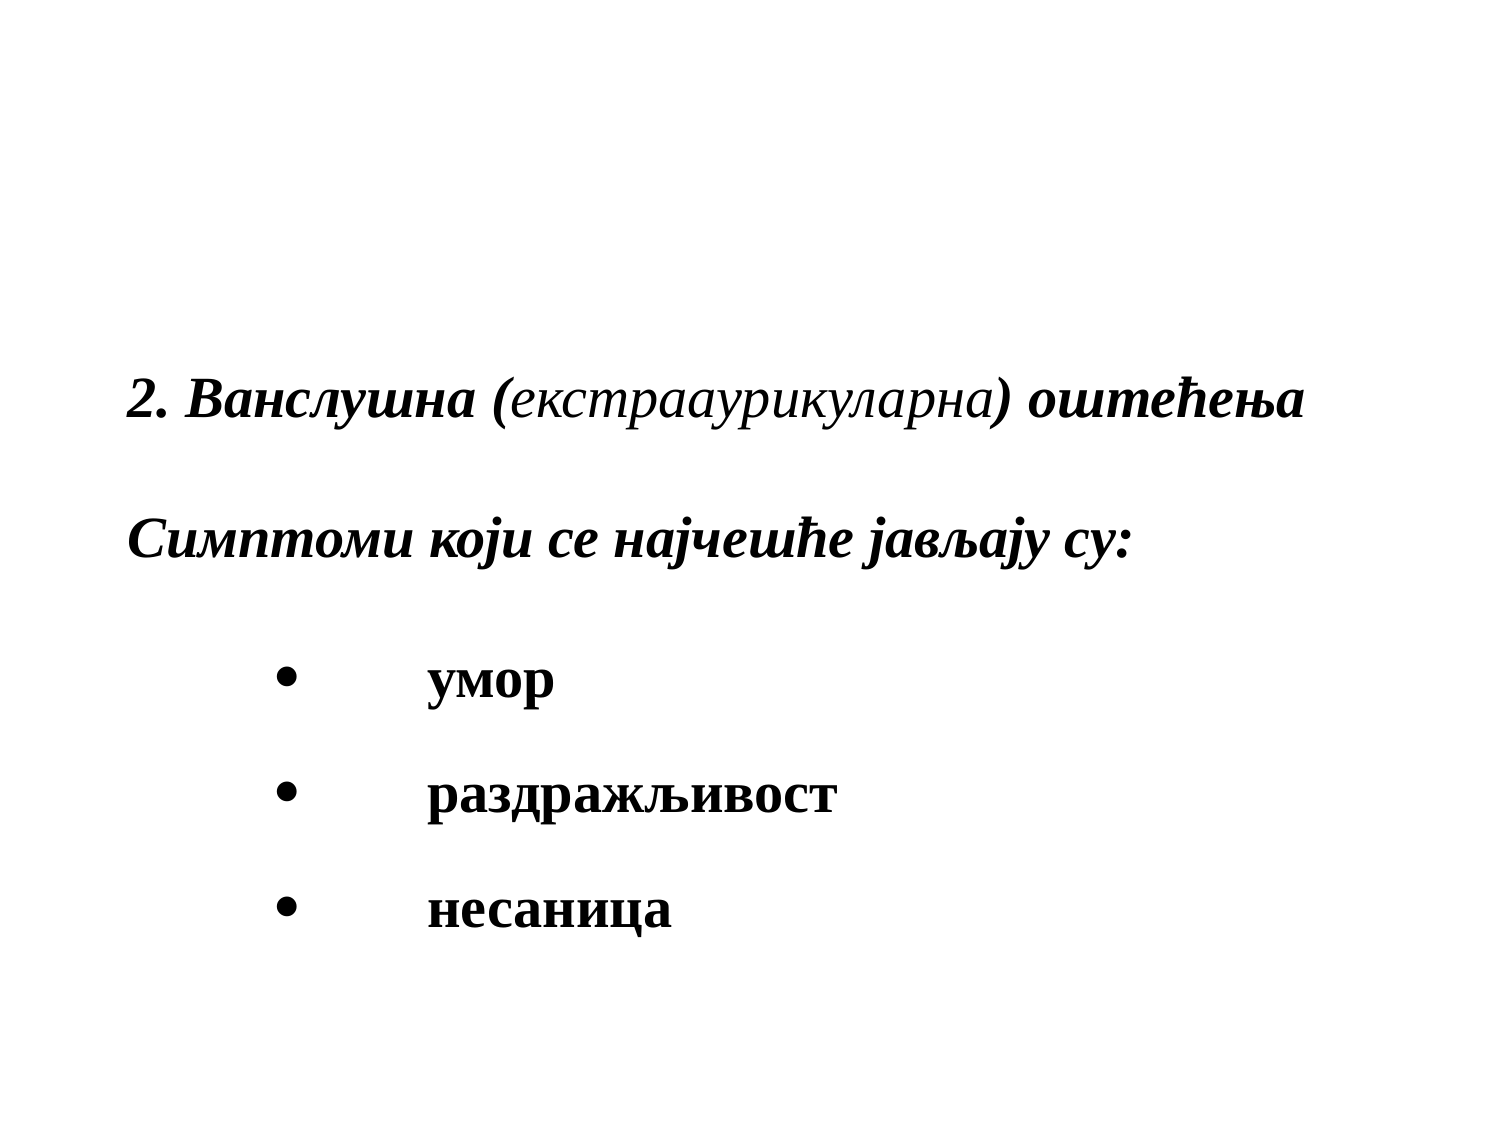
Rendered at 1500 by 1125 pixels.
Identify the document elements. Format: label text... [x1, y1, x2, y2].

text_box 2. Ванслушна (екстраaурикуларна) оштећења Симптоми који се најчешће јављају су: · умор · раздражљивост · несаница [112, 352, 1413, 1032]
